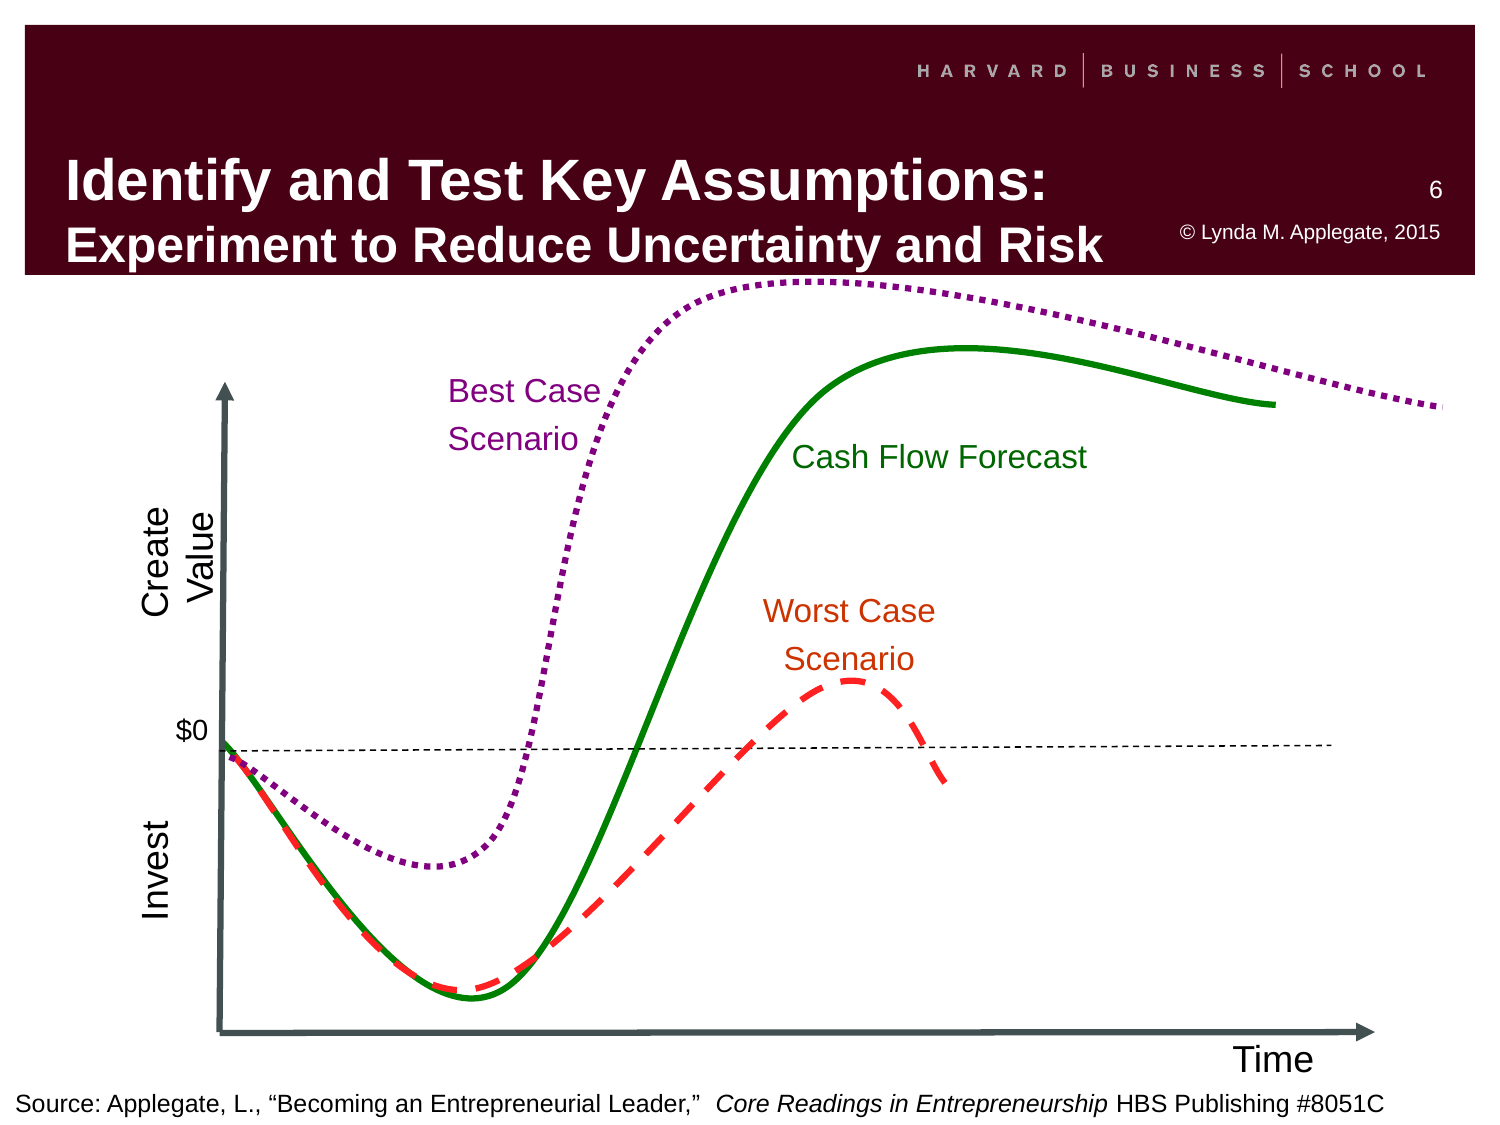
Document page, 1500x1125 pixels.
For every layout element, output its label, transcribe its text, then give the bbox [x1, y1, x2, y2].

text_box Worst Case Scenario [705, 574, 994, 685]
text_box $0 [101, 703, 224, 754]
text_box Source: Applegate, L., “Becoming an Entrepreneurial Leader,” Core Readings in Entrepreneurship HBS Publishing #8051C [0, 1074, 1443, 1125]
text_box [229, 281, 1443, 867]
text_box [218, 381, 232, 703]
text_box Time [1156, 999, 1400, 1074]
title Identify and Test Key Assumptions: Experiment to Reduce Uncertainty and Risk [49, 92, 1401, 281]
text_box [239, 685, 950, 991]
picture [918, 53, 1425, 88]
text_box [219, 1025, 1375, 1039]
text_box Best Case Scenario [432, 353, 632, 464]
text_box Create Value [119, 409, 224, 703]
slide_number 6 [1108, 158, 1459, 219]
text_box [415, 957, 537, 999]
text_box [524, 626, 687, 773]
text_box Create Value [223, 409, 232, 706]
text_box [224, 636, 550, 755]
text_box Invest [119, 760, 187, 982]
